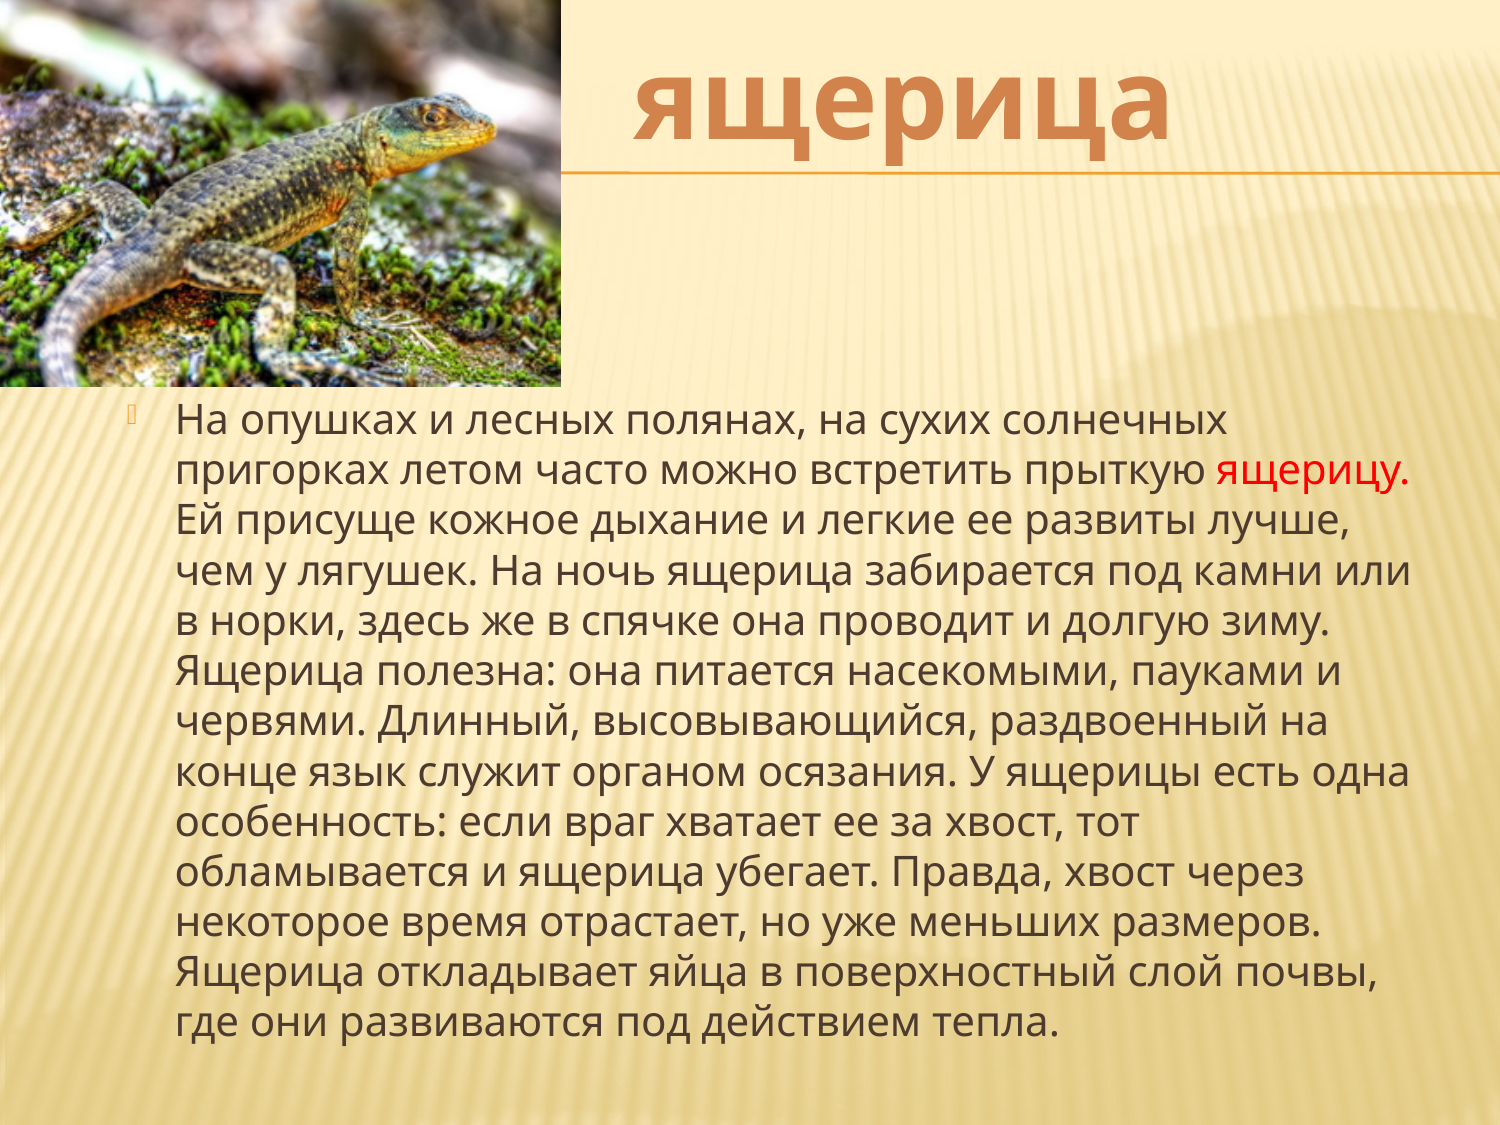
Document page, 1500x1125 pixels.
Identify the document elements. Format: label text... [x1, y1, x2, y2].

list На опушках и лесных полянах, на сухих солнечных пригорках летом часто можно встретить прыткую ящерицу. Ей присуще кожное дыхание и легкие ее развиты лучше, чем у лягушек. На ночь ящерица забирается под камни или в норки, здесь же в спячке она проводит и долгую зиму. Ящерица полезна: она питается насекомыми, пауками и червями. Длинный, высовывающийся, раздвоенный на конце язык служит органом осязания. У ящерицы есть одна особенность: если враг хватает ее за хвост, тот обламывается и ящерица убегает. Правда, хвост через некоторое время отрастает, но уже меньших размеров. Ящерица откладывает яйца в поверхностный слой почвы, где они развиваются под действием тепла. [112, 385, 1440, 1097]
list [0, 0, 562, 388]
text_box ящерица [618, 19, 1191, 170]
